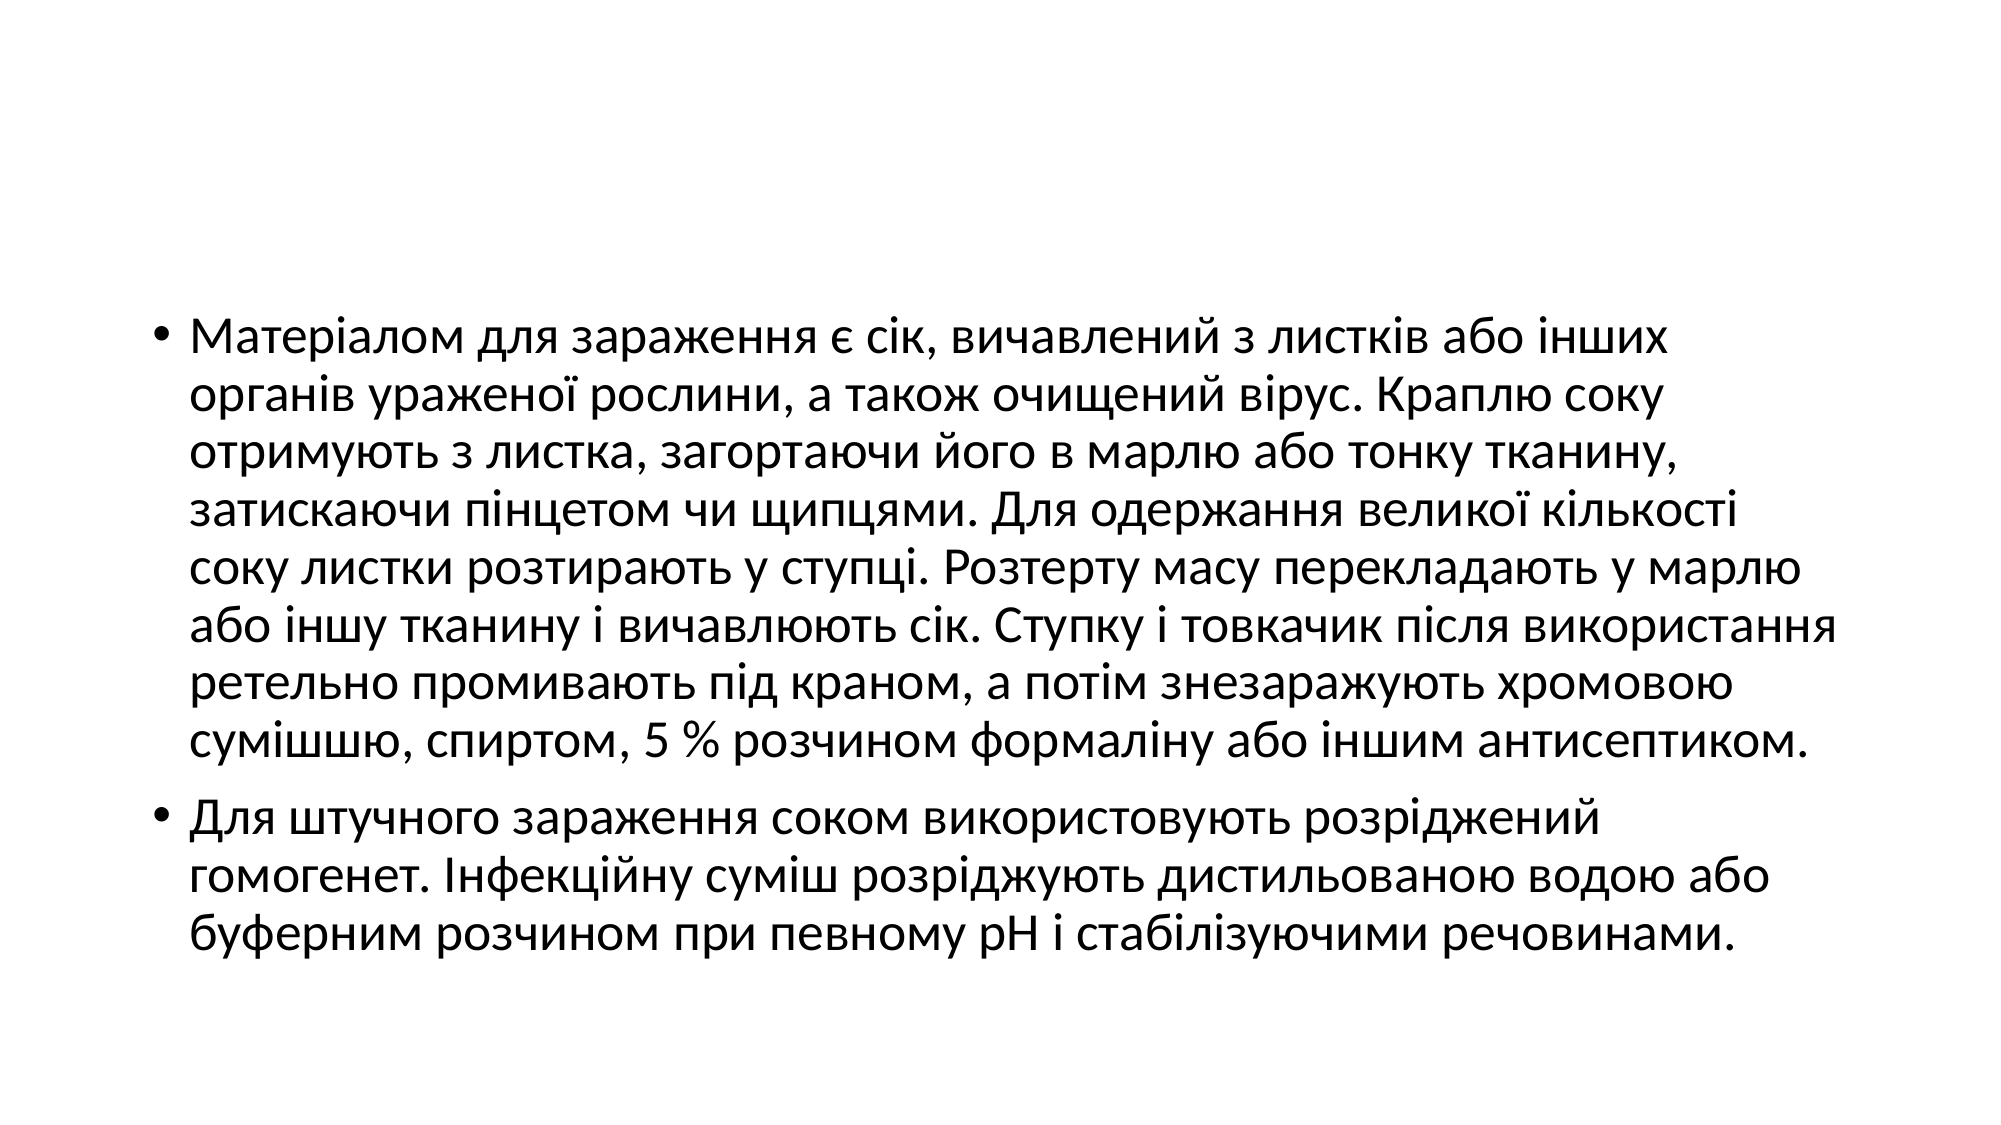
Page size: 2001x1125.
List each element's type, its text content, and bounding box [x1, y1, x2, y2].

list Матеріалом для зараження є сік, вичавлений з листків або інших органів ураженої рослини, а також очищений вірус. Краплю соку отримують з листка, загортаючи його в марлю або тонку тканину, затискаючи пінцетом чи щипцями. Для одержання великої кількості соку листки розтирають у ступці. Розтерту масу перекладають у марлю або іншу тканину і вичавлюють сік. Ступку і товкачик після використання ретельно промивають під краном, а потім знезаражують хромовою сумішшю, спиртом, 5 % розчином формаліну або іншим антисептиком. Для штучного зараження соком використовують розріджений гомогенет. Інфекційну суміш розріджують дистильованою водою або буферним розчином при певному pH і стабілізуючими речовинами. [137, 299, 1863, 1014]
